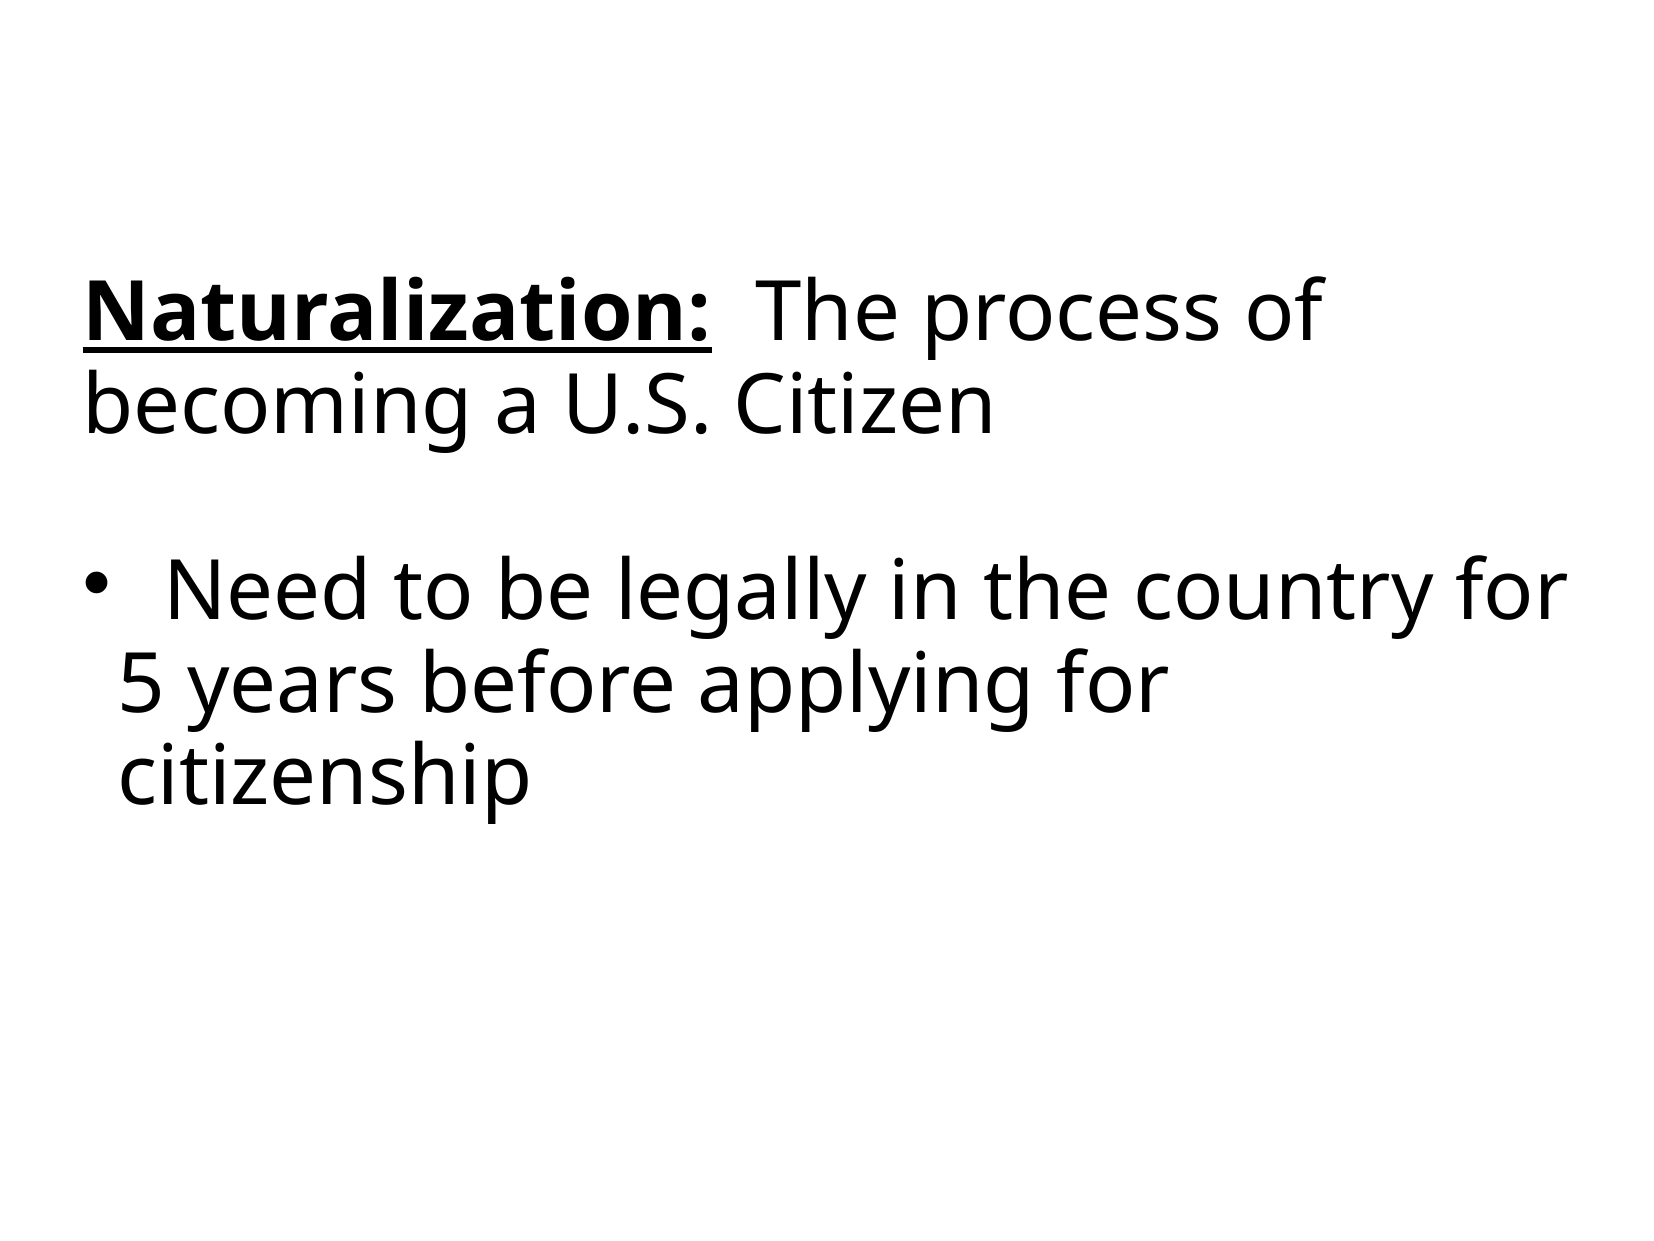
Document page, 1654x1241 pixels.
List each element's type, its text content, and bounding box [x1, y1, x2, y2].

text_box Naturalization: The process of becoming a U.S. Citizen Need to be legally in the country for 5 years before applying for citizenship [82, 49, 1571, 1109]
